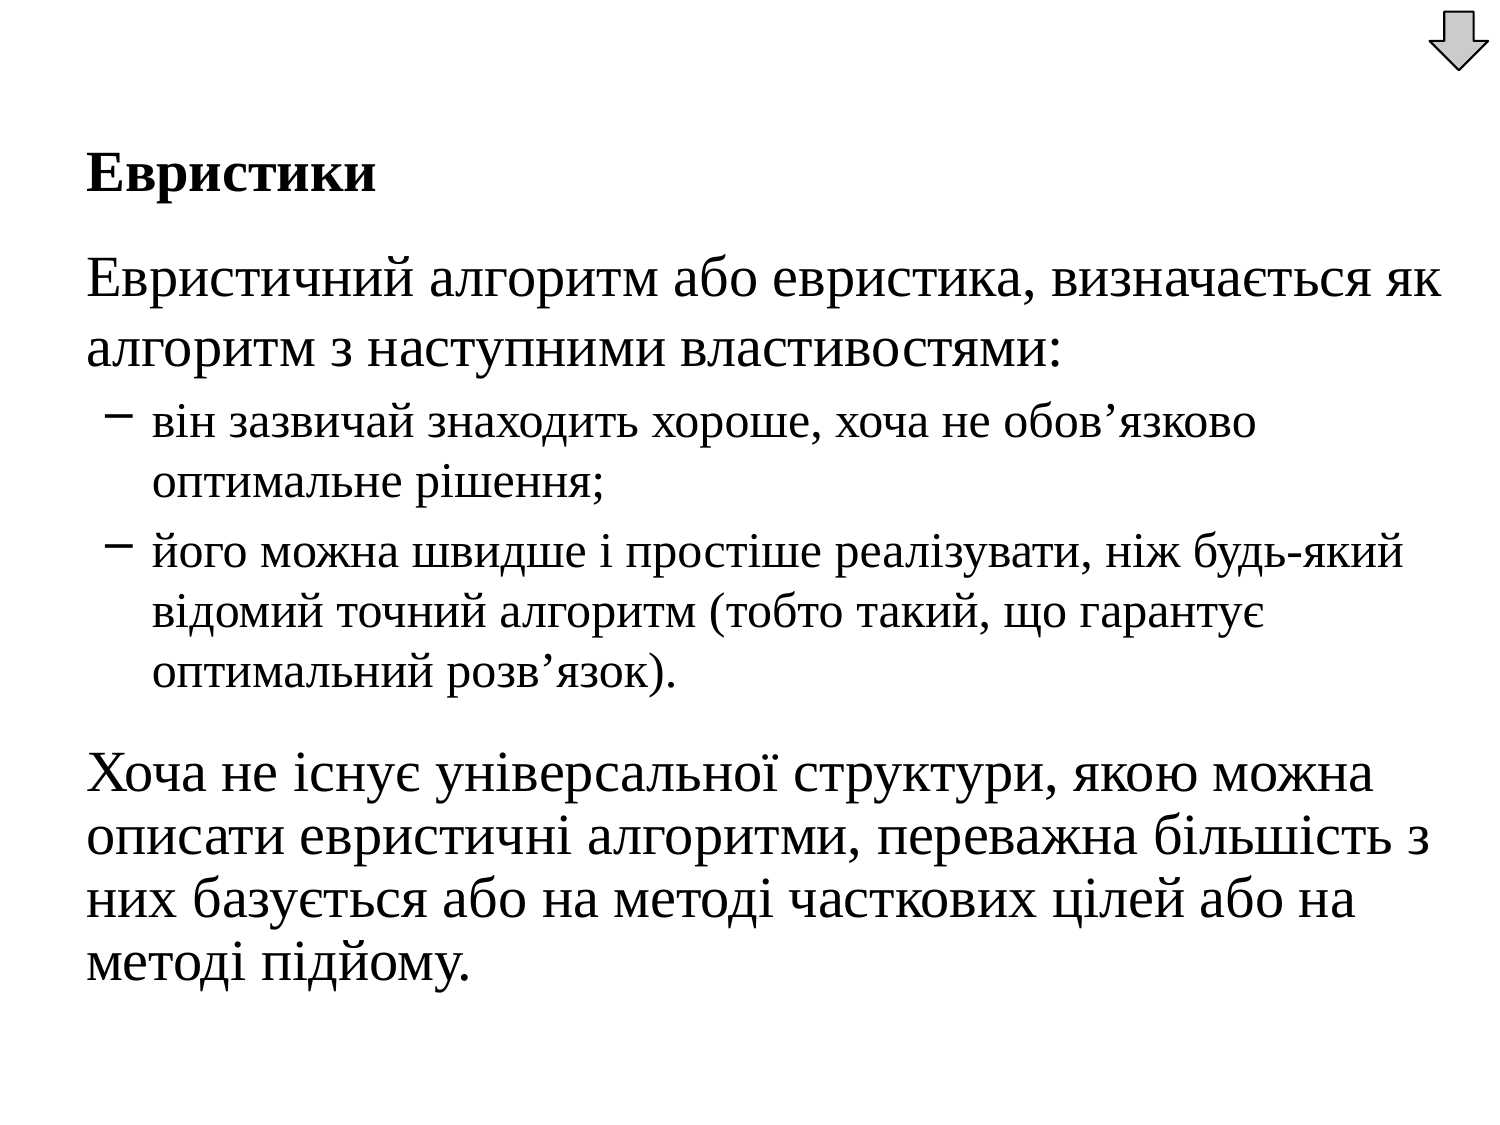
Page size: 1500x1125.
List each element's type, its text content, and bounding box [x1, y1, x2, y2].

text_box [1429, 11, 1489, 71]
list Евристики Евристичний алгоритм або евристика, визначається як алгоритм з наступними властивостями: він зазвичай знаходить хороше, хоча не обов’язково оптимальне рішення; його можна швидше і простіше реалізувати, ніж будь-який відомий точний алгоритм (тобто такий, що гарантує оптимальний розв’язок). Хоча не існує універсальної структури, якою можна описати евристичні алгоритми, переважна більшість з них базується або на методі часткових цілей або на методі підйому. [0, 125, 1500, 1125]
